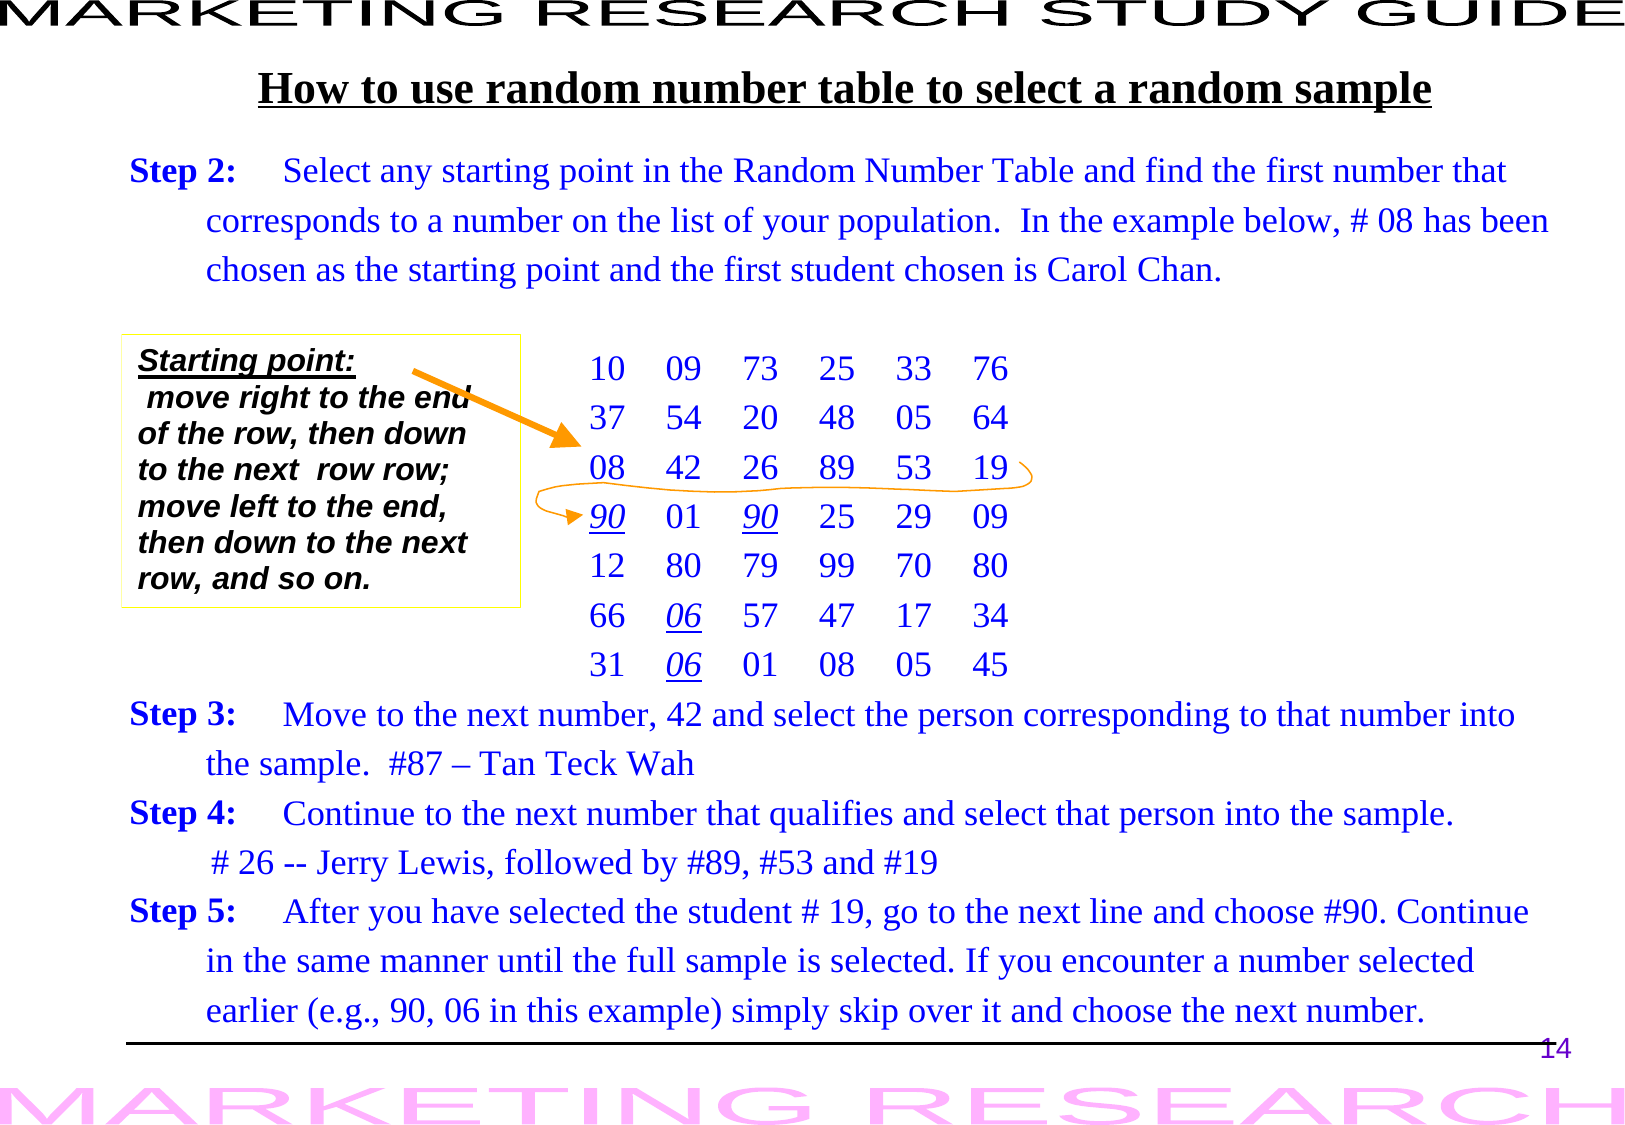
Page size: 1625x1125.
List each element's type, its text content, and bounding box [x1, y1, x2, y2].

text_box How to use random number table to select a random sample [150, 50, 1541, 120]
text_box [121, 150, 1557, 1045]
